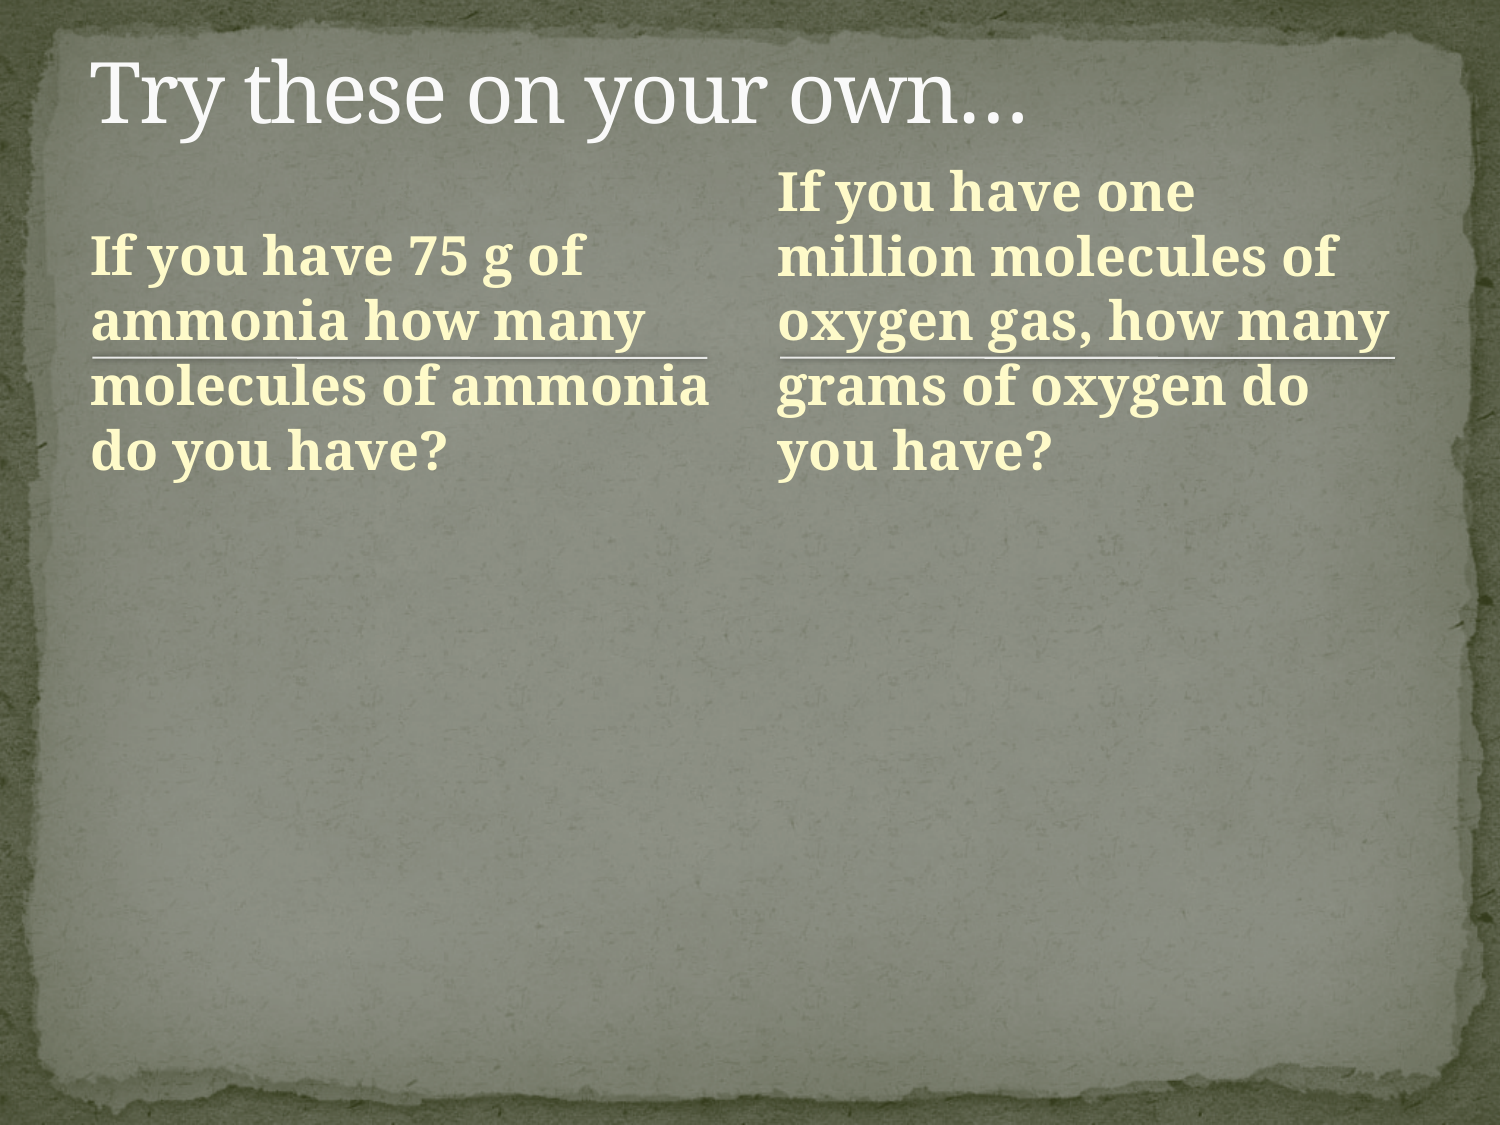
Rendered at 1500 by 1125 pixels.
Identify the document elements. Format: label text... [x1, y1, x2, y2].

list If you have one million molecules of oxygen gas, how many grams of oxygen do you have? [760, 228, 1427, 491]
title Try these on your own… [74, 25, 1425, 156]
list If you have 75 g of ammonia how many molecules of ammonia do you have? [73, 160, 740, 491]
